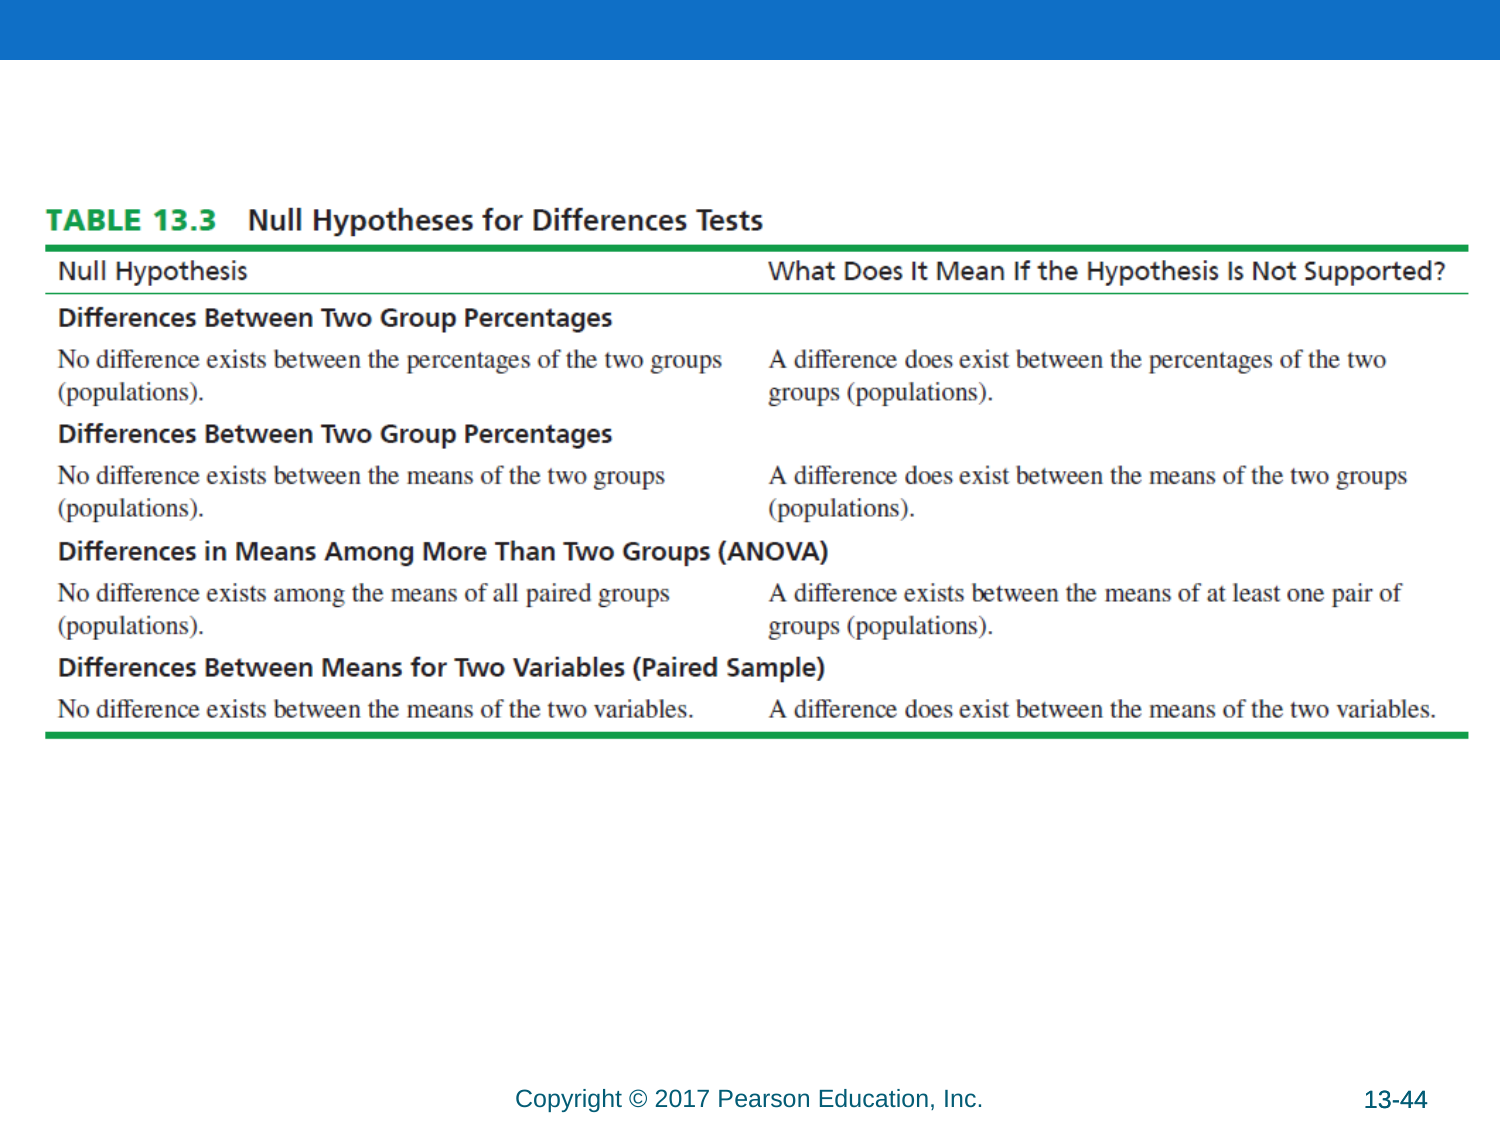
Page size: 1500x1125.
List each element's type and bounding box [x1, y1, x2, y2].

picture [20, 184, 1500, 766]
picture [641, 1100, 647, 1107]
